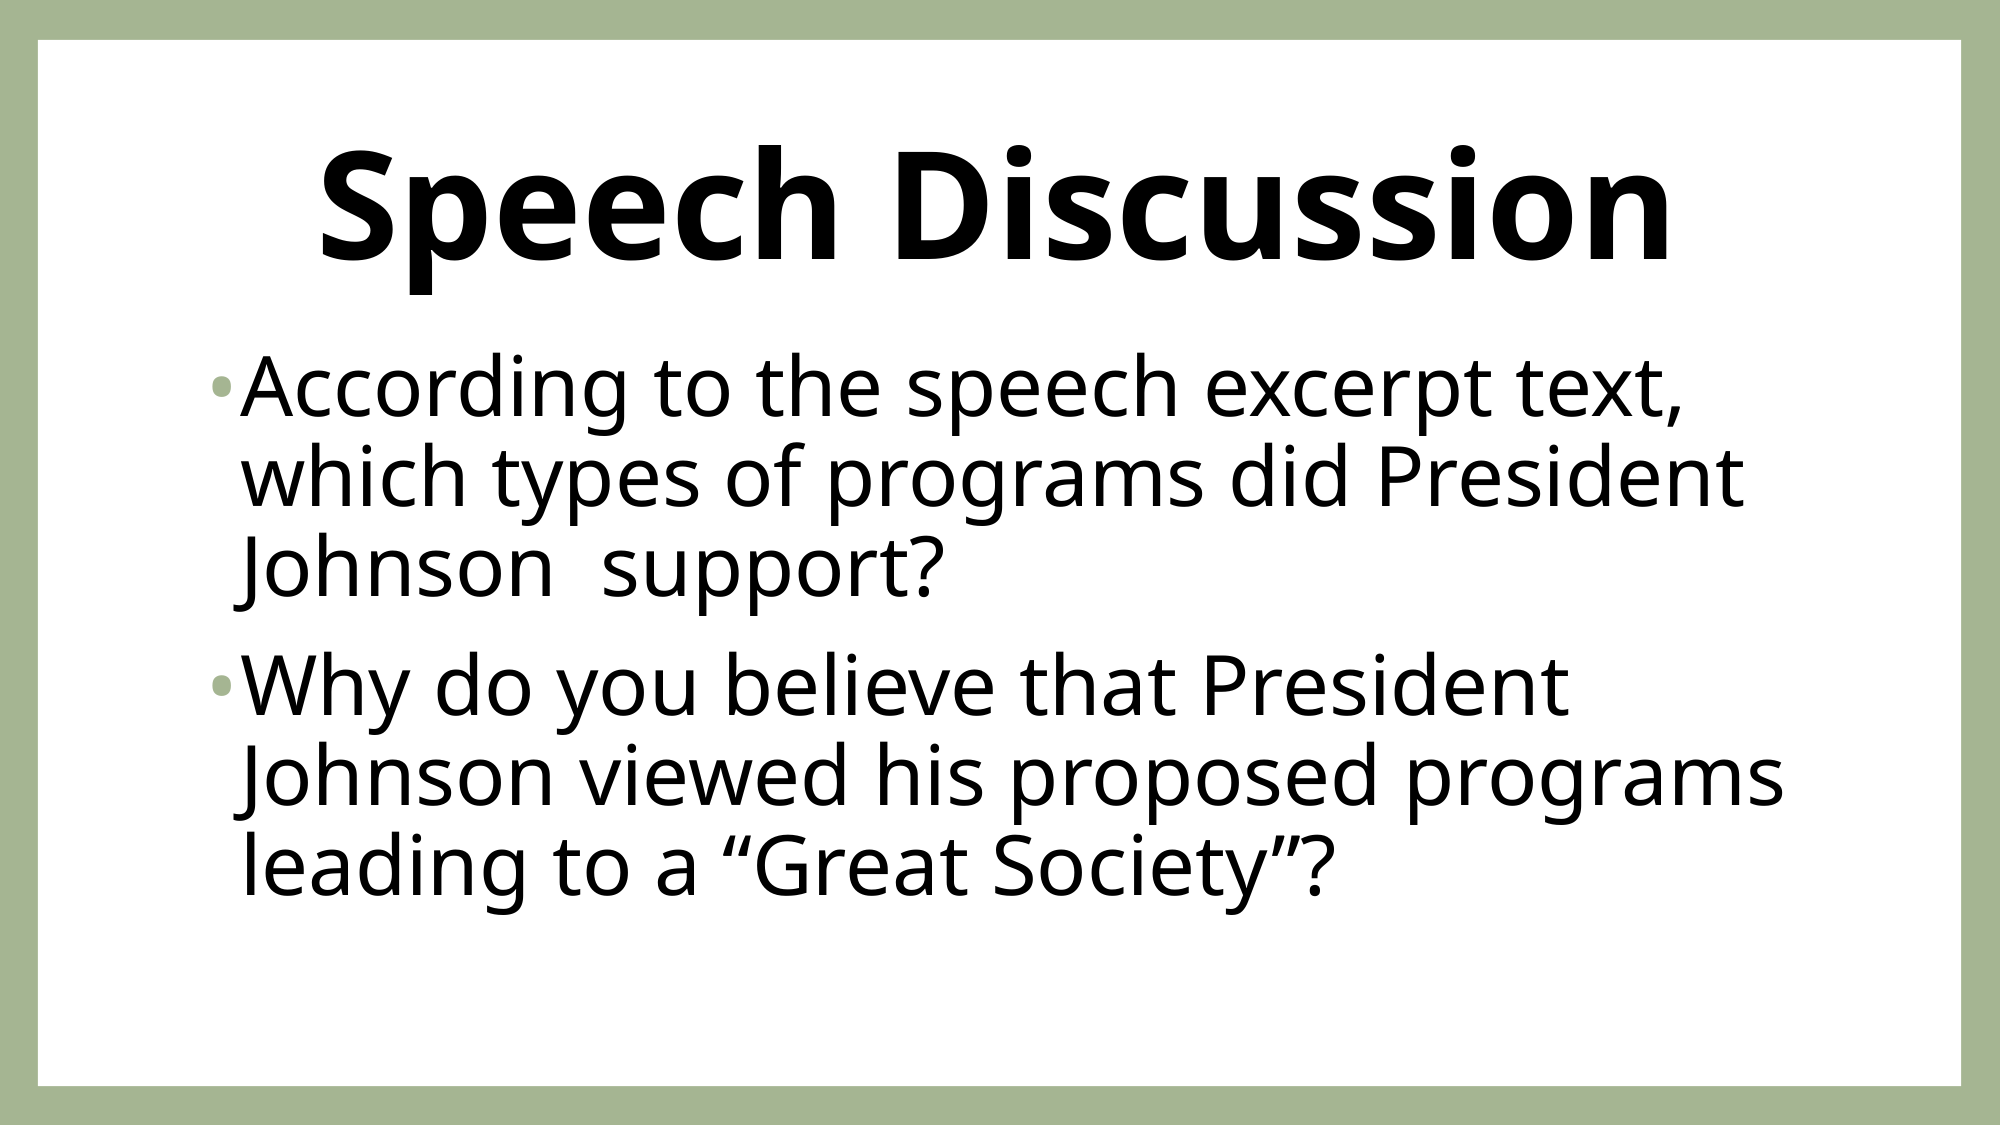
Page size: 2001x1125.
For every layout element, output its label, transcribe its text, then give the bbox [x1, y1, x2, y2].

list According to the speech excerpt text, which types of programs did President Johnson support? Why do you believe that President Johnson viewed his proposed programs leading to a “Great Society”? [187, 337, 1808, 1000]
title Speech Discussion [187, 99, 1808, 323]
